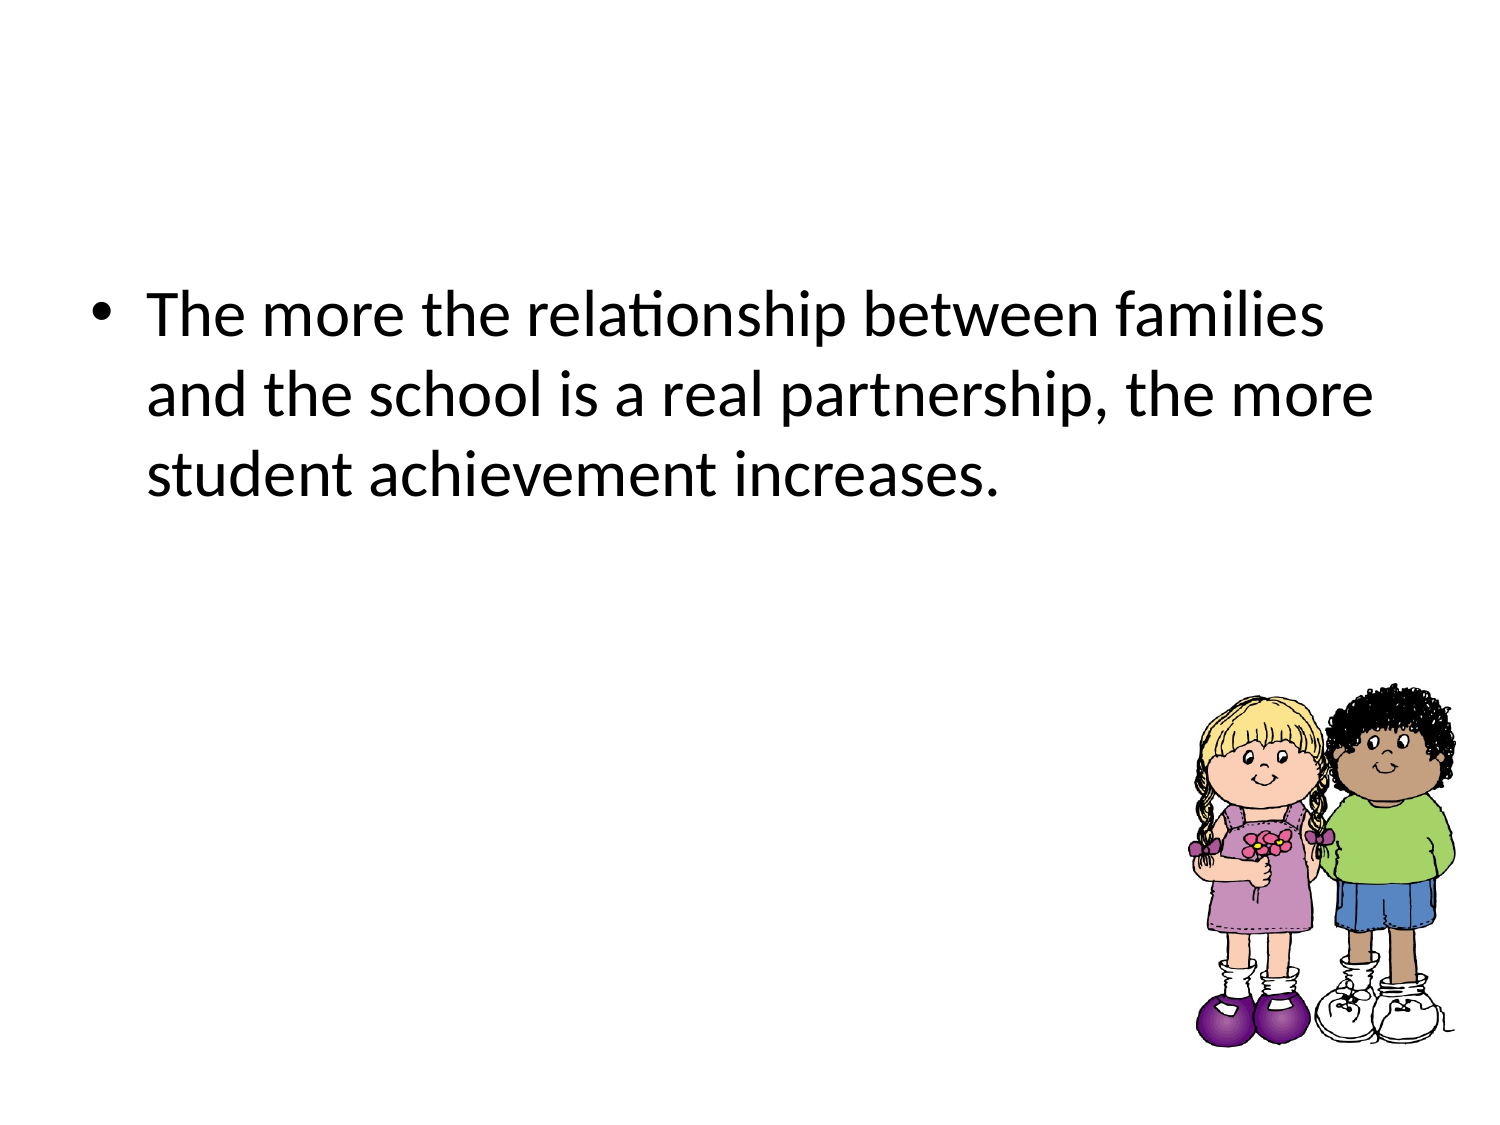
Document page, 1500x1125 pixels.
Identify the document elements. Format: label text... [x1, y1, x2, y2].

list The more the relationship between families and the school is a real partnership, the more student achievement increases. [75, 262, 1425, 1005]
picture [990, 683, 1500, 1048]
